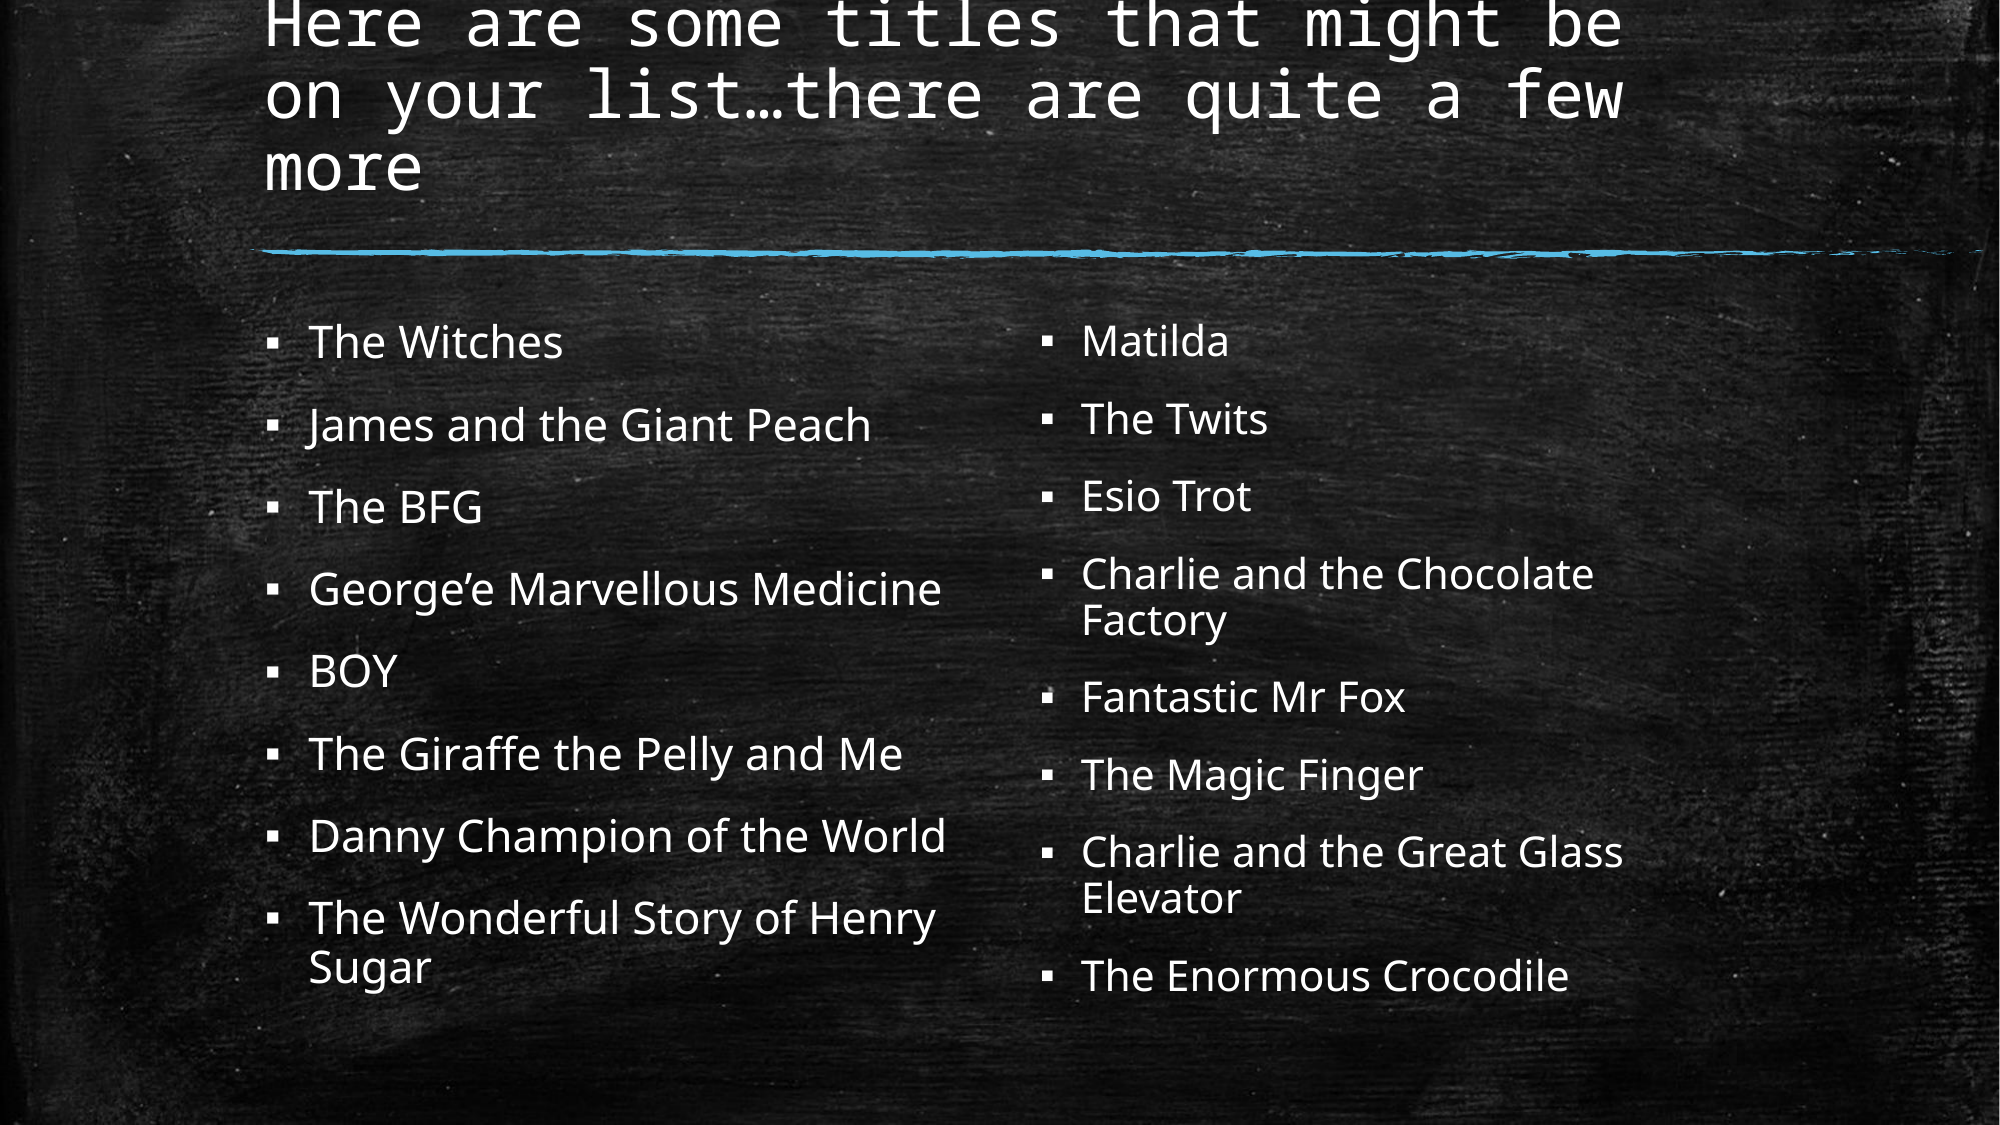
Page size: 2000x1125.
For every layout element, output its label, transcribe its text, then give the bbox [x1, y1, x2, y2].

list Matilda The Twits Esio Trot Charlie and the Chocolate Factory Fantastic Mr Fox The Magic Finger Charlie and the Great Glass Elevator The Enormous Crocodile [1024, 312, 1750, 1013]
title Here are some titles that might be on your list…there are quite a few more [249, 45, 1750, 213]
list The Witches James and the Giant Peach The BFG George’e Marvellous Medicine BOY The Giraffe the Pelly and Me Danny Champion of the World The Wonderful Story of Henry Sugar [249, 312, 975, 1013]
picture [0, 0, 2000, 1125]
